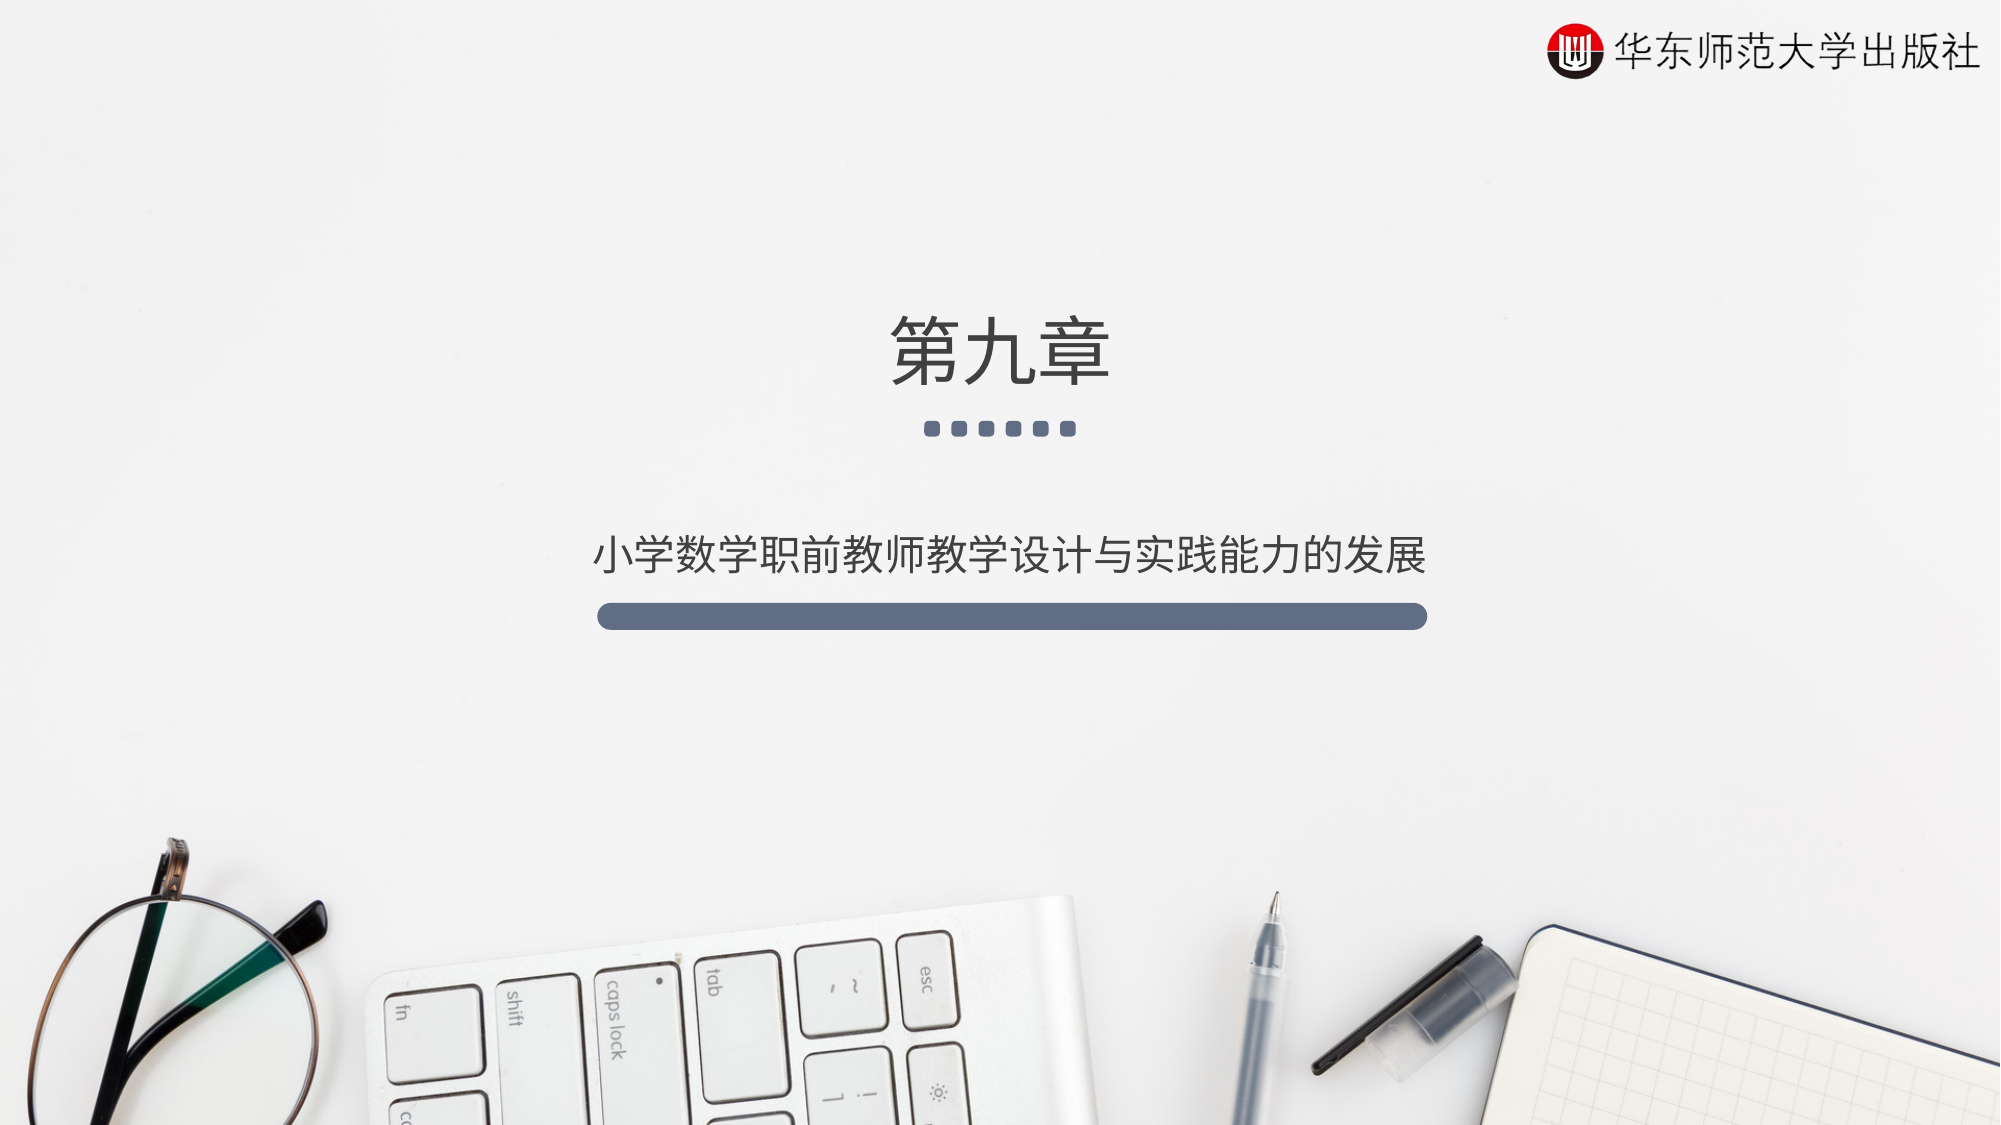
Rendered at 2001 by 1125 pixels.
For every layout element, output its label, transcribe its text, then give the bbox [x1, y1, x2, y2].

text_box 第九章 [638, 296, 1361, 402]
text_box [924, 420, 1076, 437]
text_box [1536, 13, 1989, 83]
picture [0, 0, 2000, 1125]
text_box [596, 601, 1429, 631]
text_box 小学数学职前教师教学设计与实践能力的发展 [592, 528, 1428, 579]
